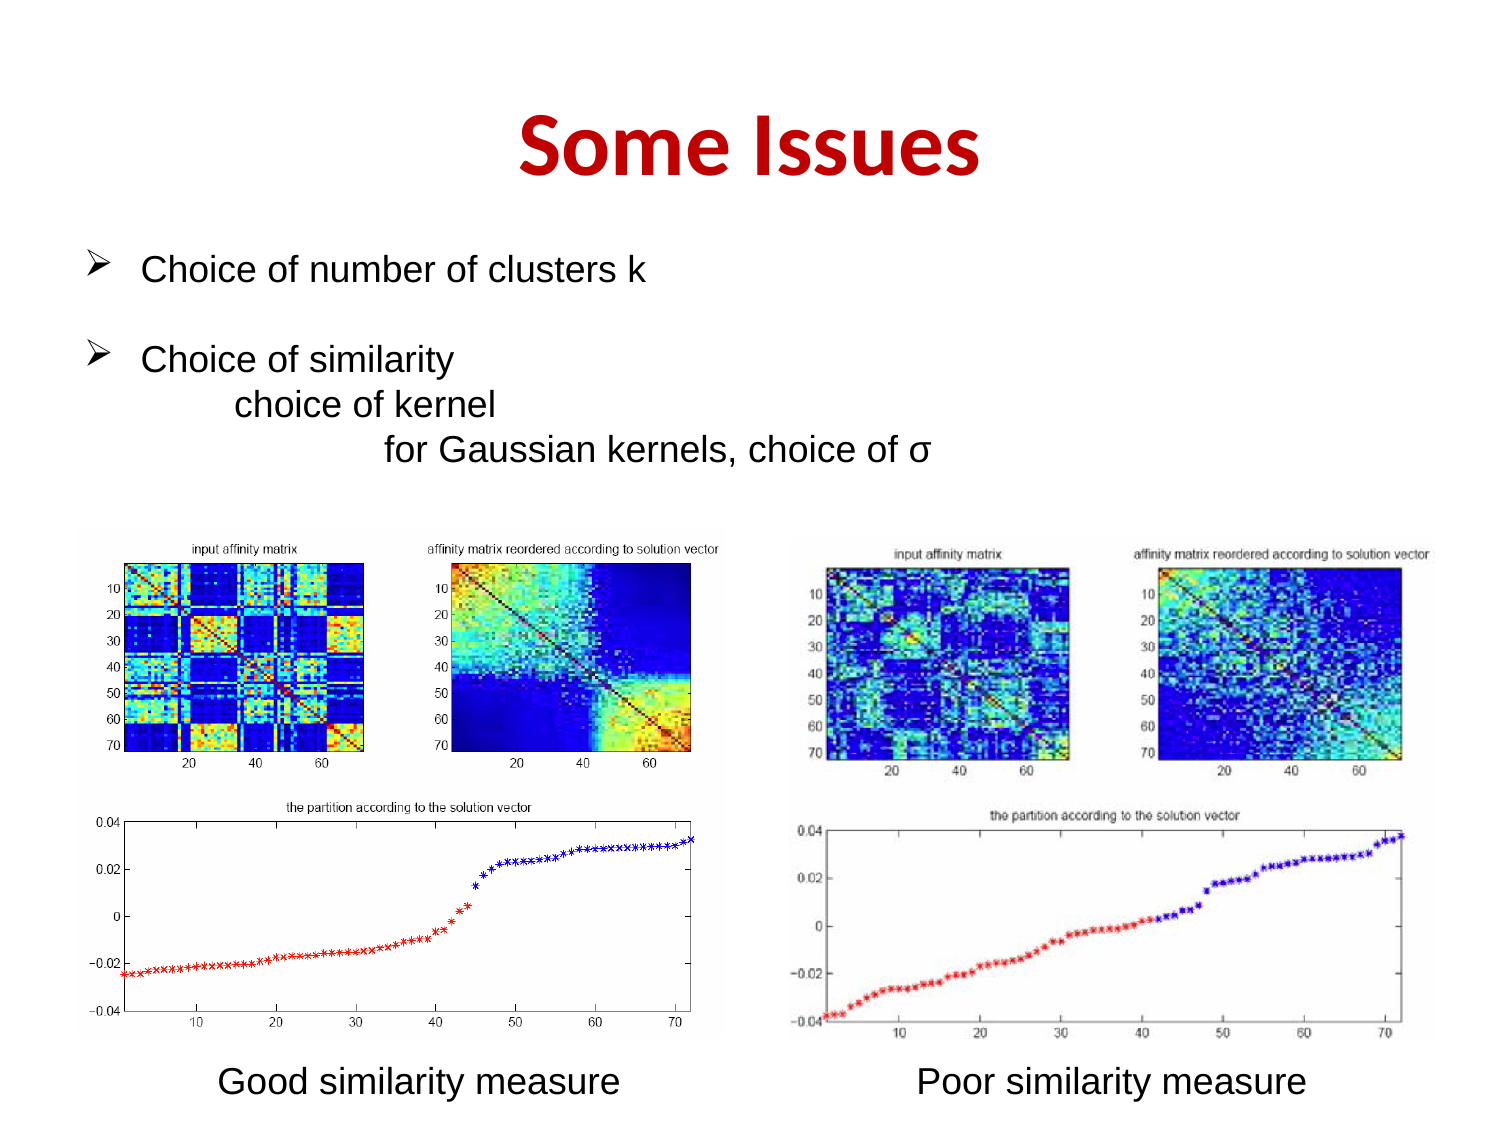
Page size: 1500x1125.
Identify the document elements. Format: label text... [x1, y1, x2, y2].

text_box Good similarity measure [202, 1049, 636, 1110]
title Some Issues [75, 45, 1425, 233]
text_box Choice of number of clusters k Choice of similarity choice of kernel for Gaussian kernels, choice of σ [69, 237, 947, 523]
text_box Poor similarity measure [901, 1050, 1323, 1110]
picture [76, 527, 726, 1038]
picture [787, 537, 1438, 1042]
